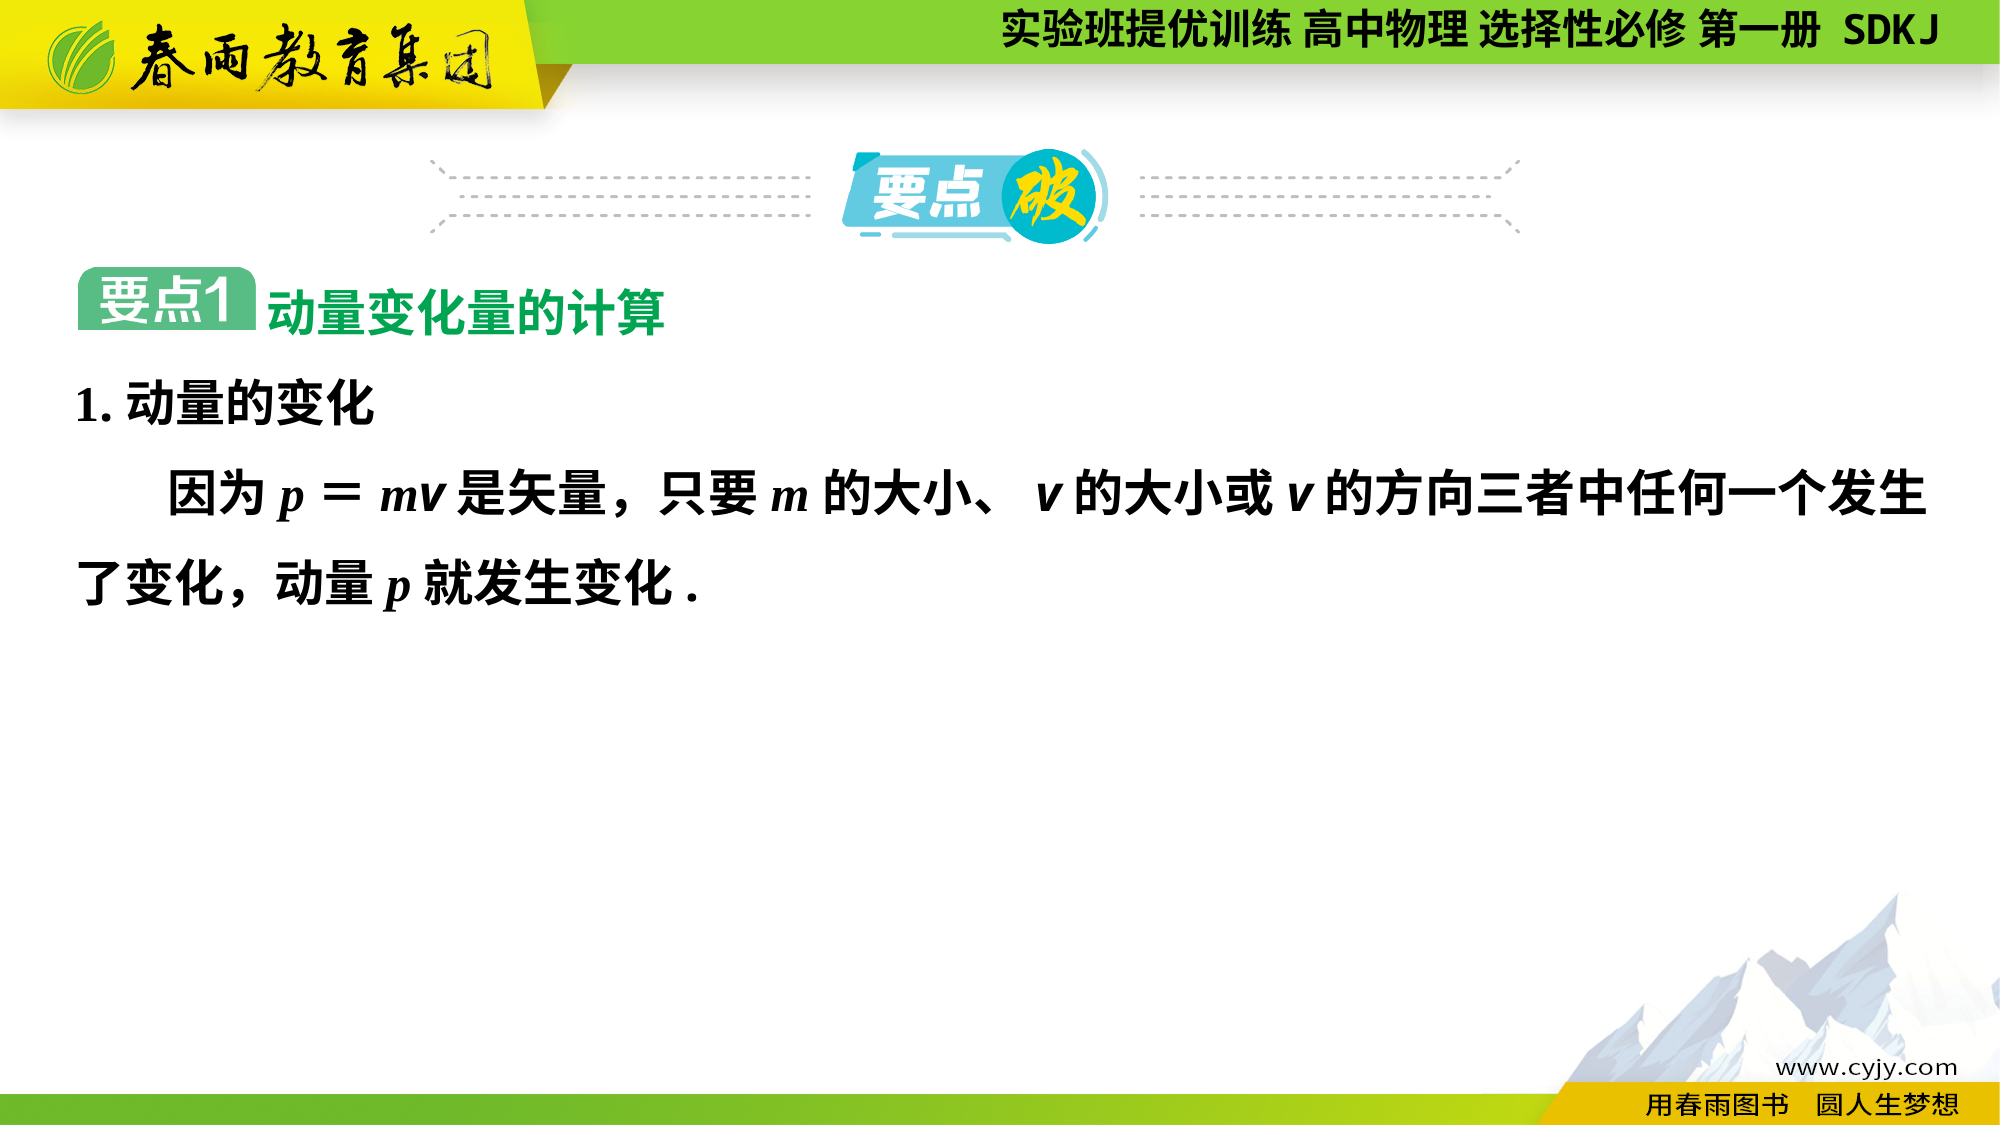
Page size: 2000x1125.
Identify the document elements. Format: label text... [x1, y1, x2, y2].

picture [0, 0, 2000, 1125]
list 动量变化量的计算 1.动量的变化 因为p＝mv是矢量，只要m的大小、v的大小或v的方向三者中任何一个发生了变化，动量p就发生变化. [59, 243, 1944, 623]
